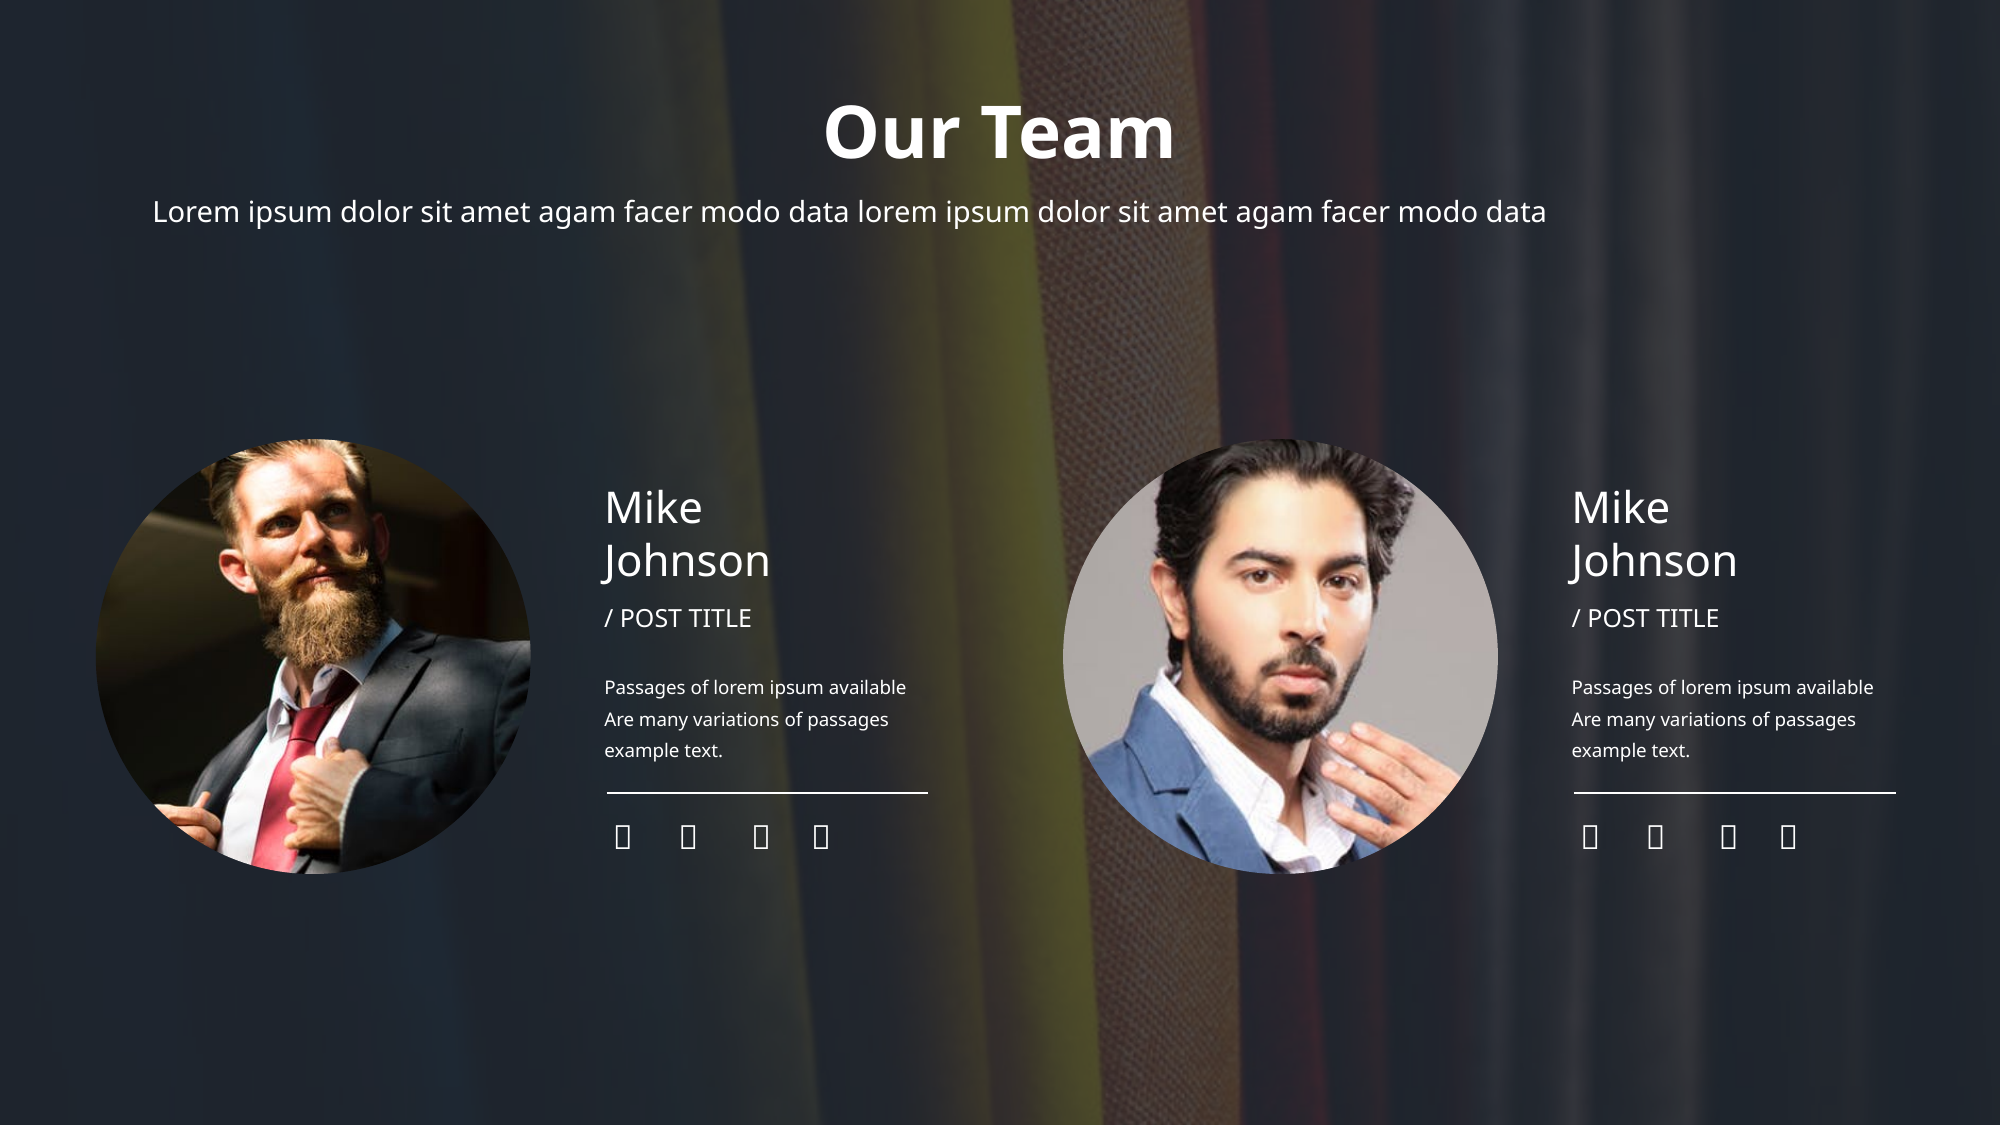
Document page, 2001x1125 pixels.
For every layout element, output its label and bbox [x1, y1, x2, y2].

text_box [1556, 472, 1904, 865]
text_box [589, 472, 937, 865]
picture [0, 0, 2000, 1125]
